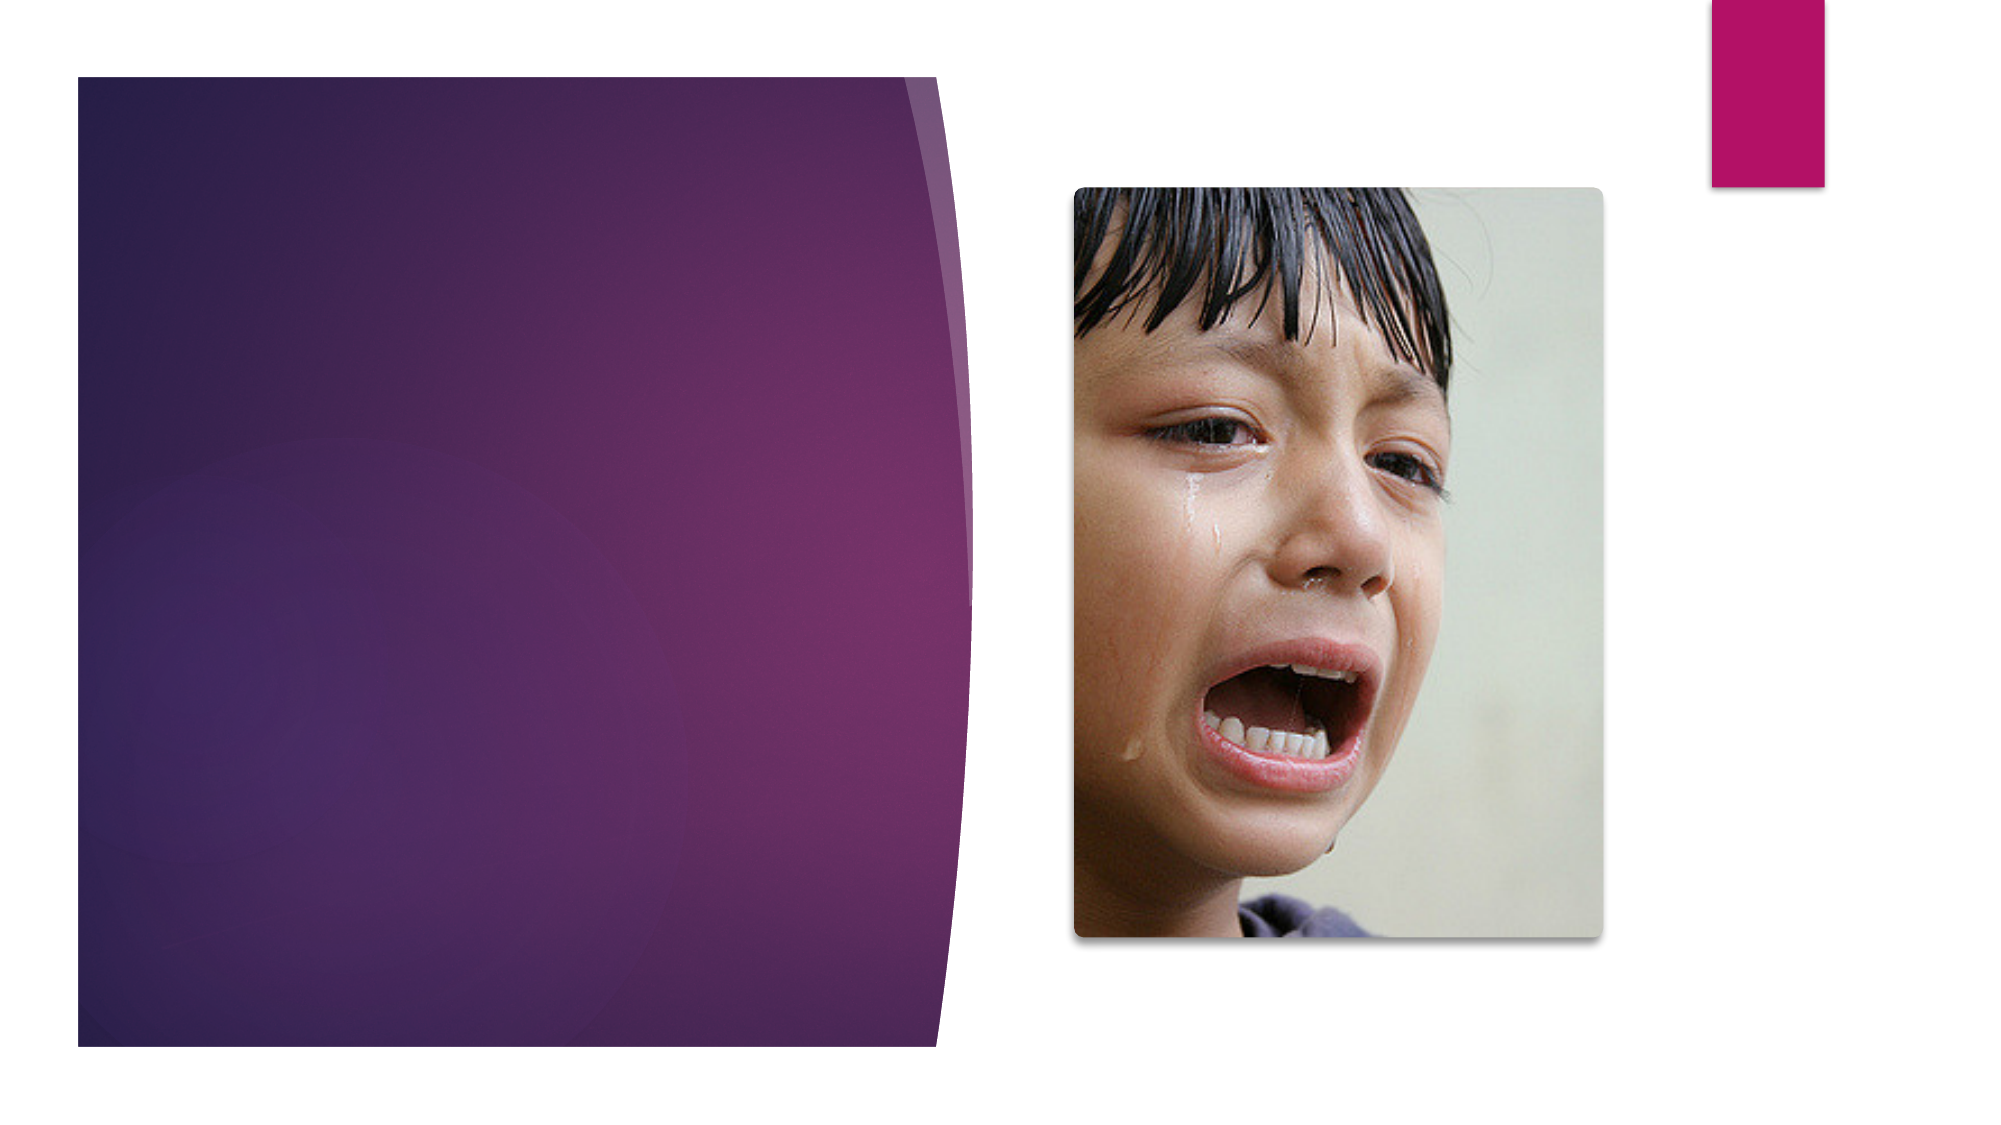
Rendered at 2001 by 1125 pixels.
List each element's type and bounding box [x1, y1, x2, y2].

picture [1073, 187, 1604, 938]
